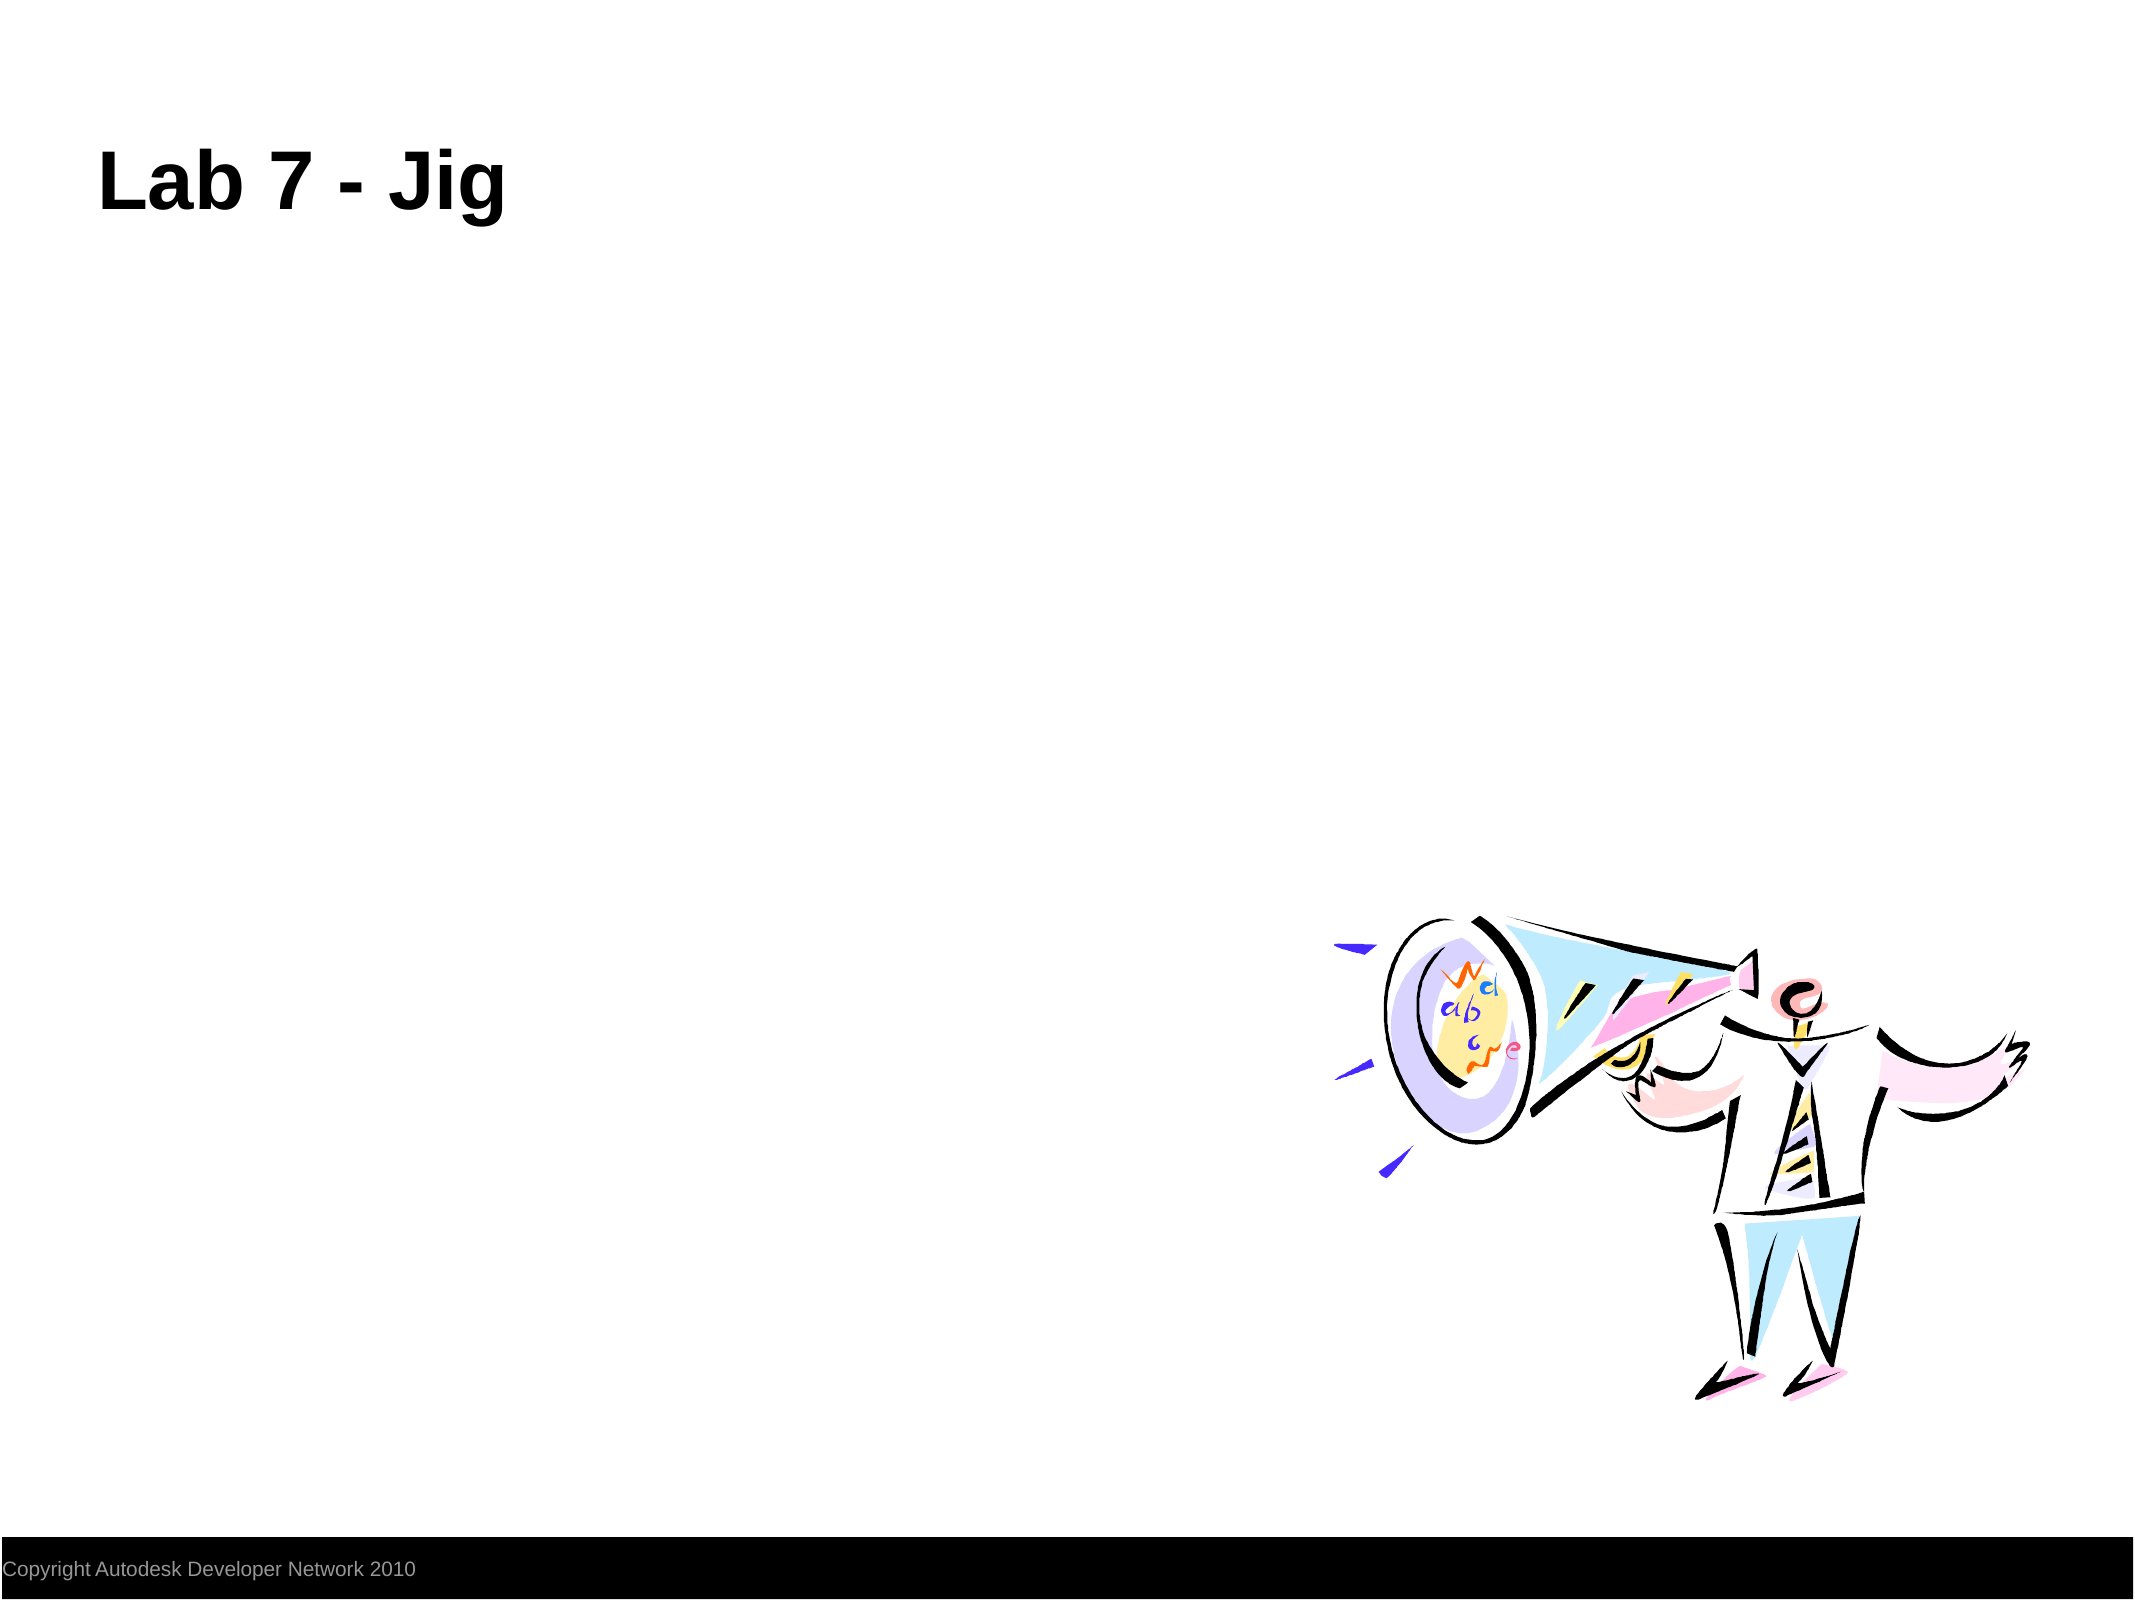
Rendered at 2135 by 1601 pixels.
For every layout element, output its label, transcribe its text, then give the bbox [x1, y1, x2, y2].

picture [1326, 908, 2038, 1409]
title Lab 7 - Jig [96, 59, 2028, 293]
